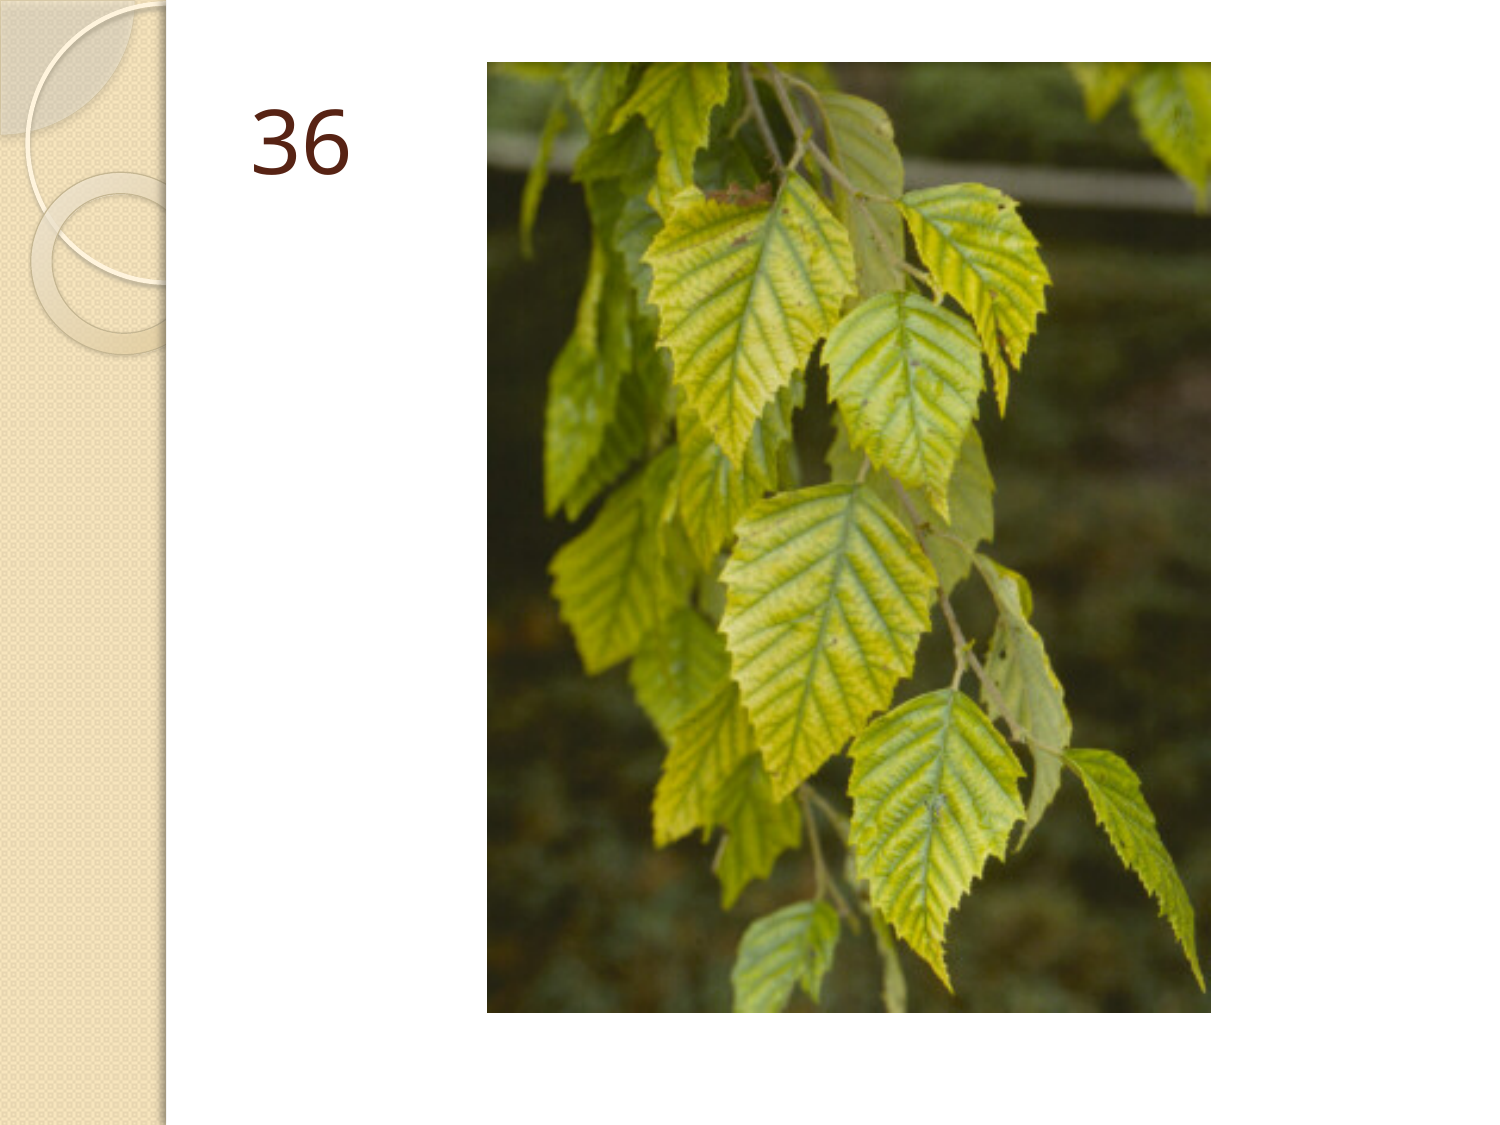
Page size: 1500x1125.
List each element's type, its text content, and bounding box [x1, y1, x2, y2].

picture [487, 62, 1211, 1013]
title 36 [235, 45, 1466, 233]
